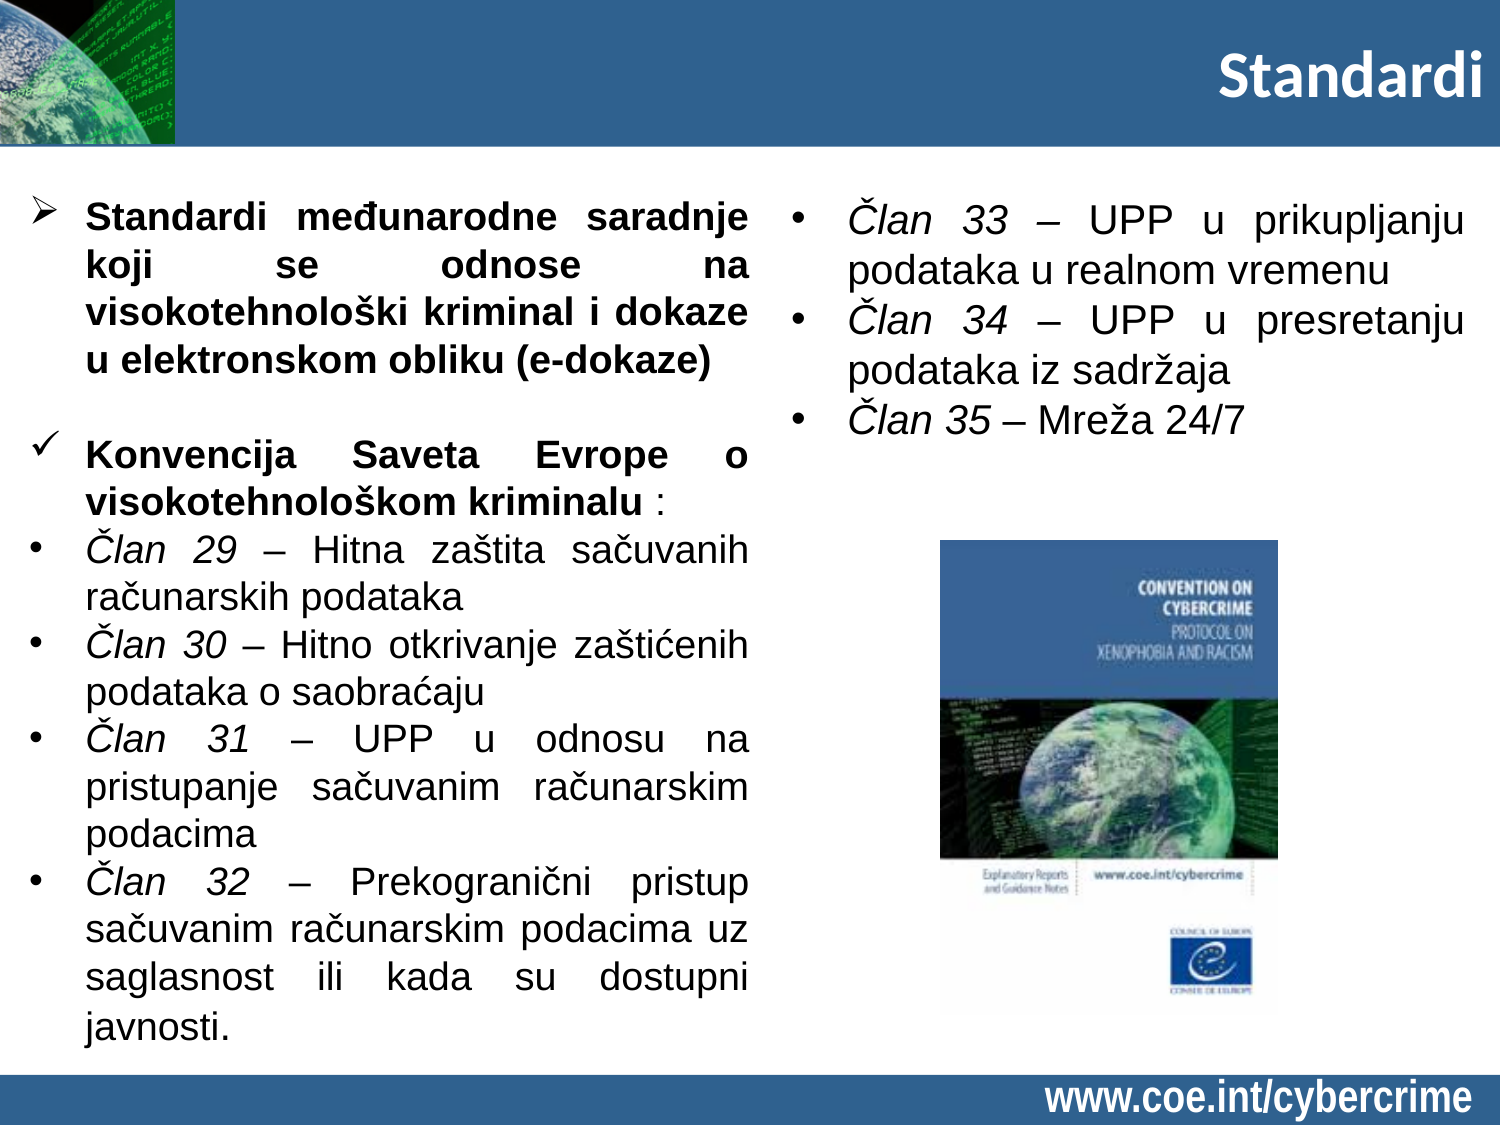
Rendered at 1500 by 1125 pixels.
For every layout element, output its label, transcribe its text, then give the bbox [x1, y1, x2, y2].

picture [0, 0, 175, 144]
text_box [0, 1073, 1030, 1125]
text_box Standardi međunarodne saradnje koji se odnose na visokotehnološki kriminal i dokaze u elektronskom obliku (e-dokaze) Konvencija Saveta Evrope o visokotehnološkom kriminalu : Član 29 – Hitna zaštita sačuvanih računarskih podataka Član 30 – Hitno otkrivanje zaštićenih podataka o saobraćaju Član 31 – UPP u odnosu na pristupanje sačuvanim računarskim podacima Član 32 – Prekogranični pristup sačuvanim računarskim podacima uz saglasnost ili kada su dostupni javnosti. [14, 183, 765, 1056]
text_box www.coe.int/cybercrime [1030, 1059, 1500, 1125]
picture [940, 540, 1278, 1016]
text_box Standardi [177, 0, 1500, 149]
text_box Član 33 – UPP u prikupljanju podataka u realnom vremenu Član 34 – UPP u presretanju podataka iz sadržaja Član 35 – Mreža 24/7 [776, 185, 1480, 451]
